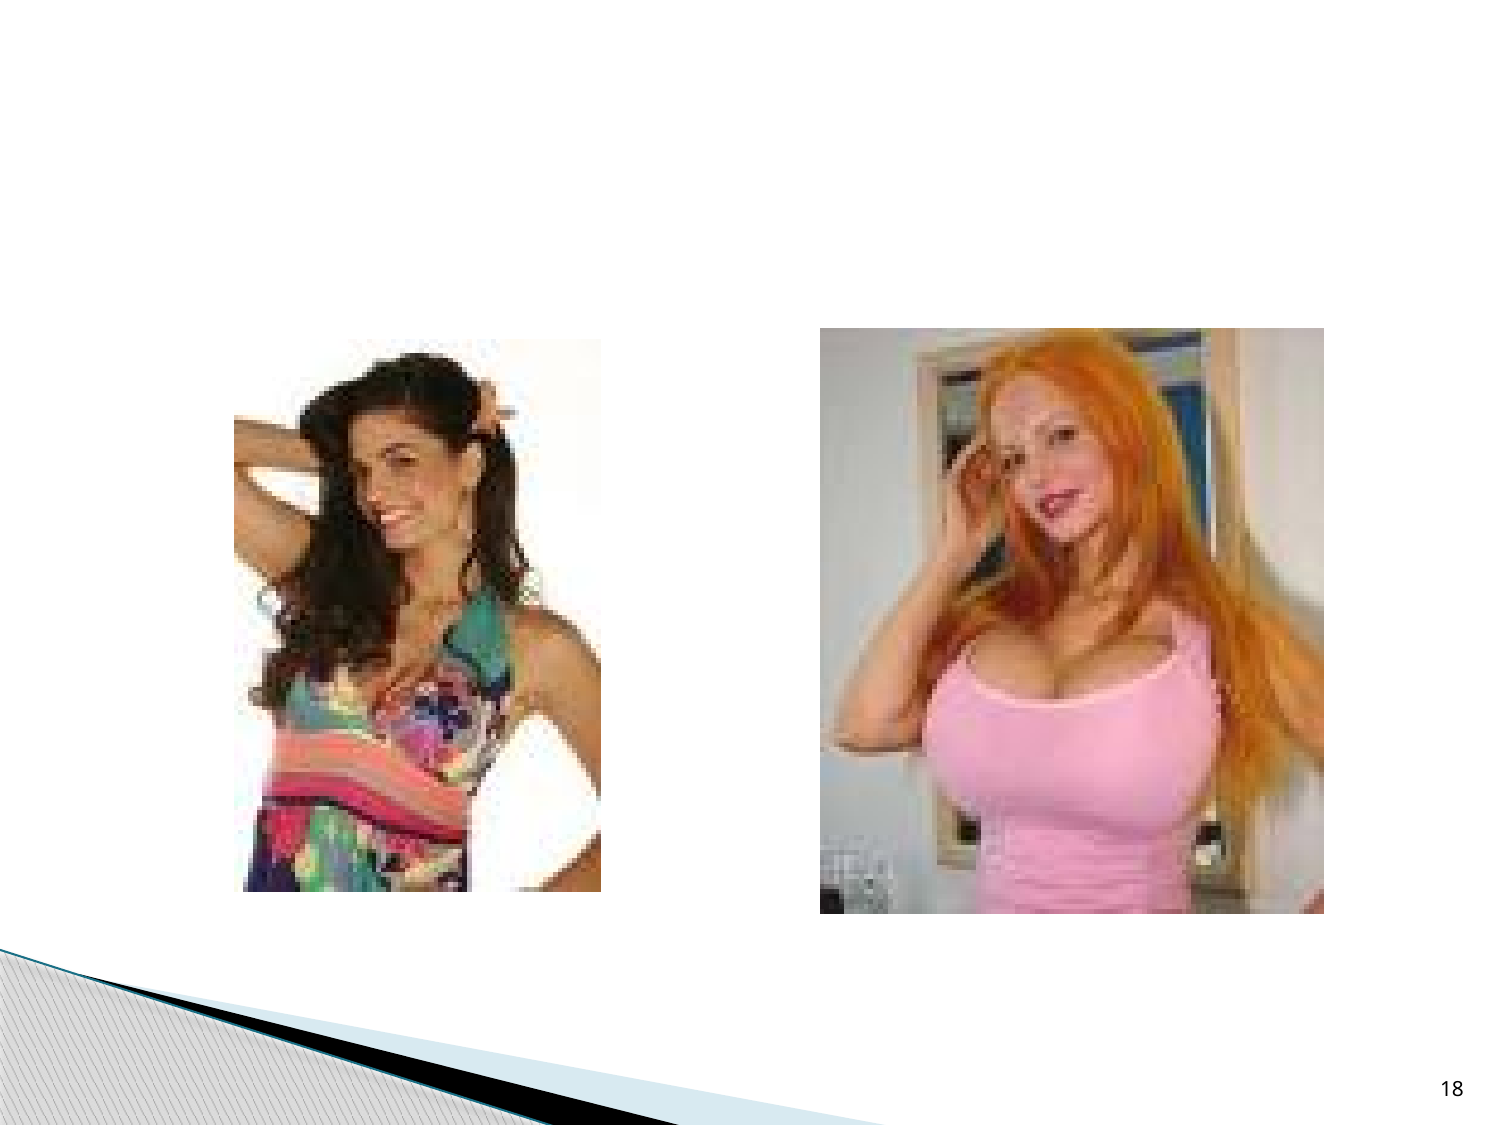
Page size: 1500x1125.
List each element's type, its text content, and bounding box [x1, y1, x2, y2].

slide_number 18 [1418, 1051, 1479, 1112]
picture [234, 339, 602, 893]
picture [820, 327, 1324, 915]
